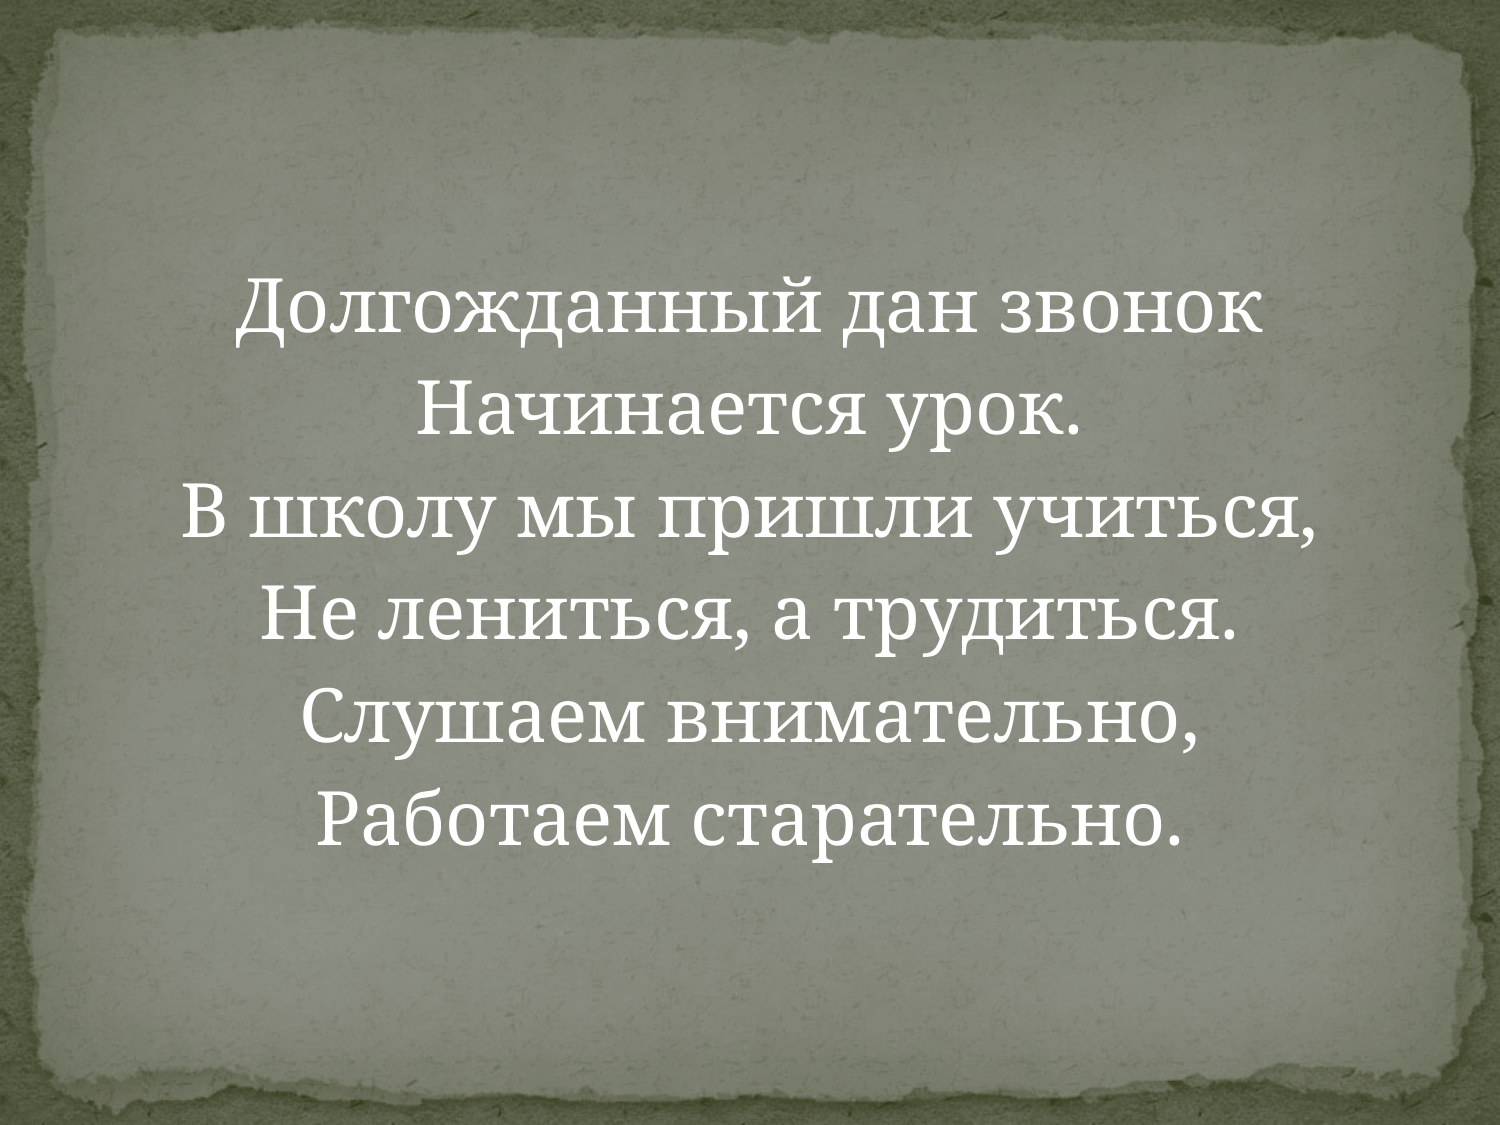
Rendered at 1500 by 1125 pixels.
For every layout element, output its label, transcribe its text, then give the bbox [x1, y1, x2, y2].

list Долгожданный дан звонок Начинается урок. В школу мы пришли учиться, Не лениться, а трудиться. Слушаем внимательно, Работаем старательно. [75, 249, 1425, 1000]
